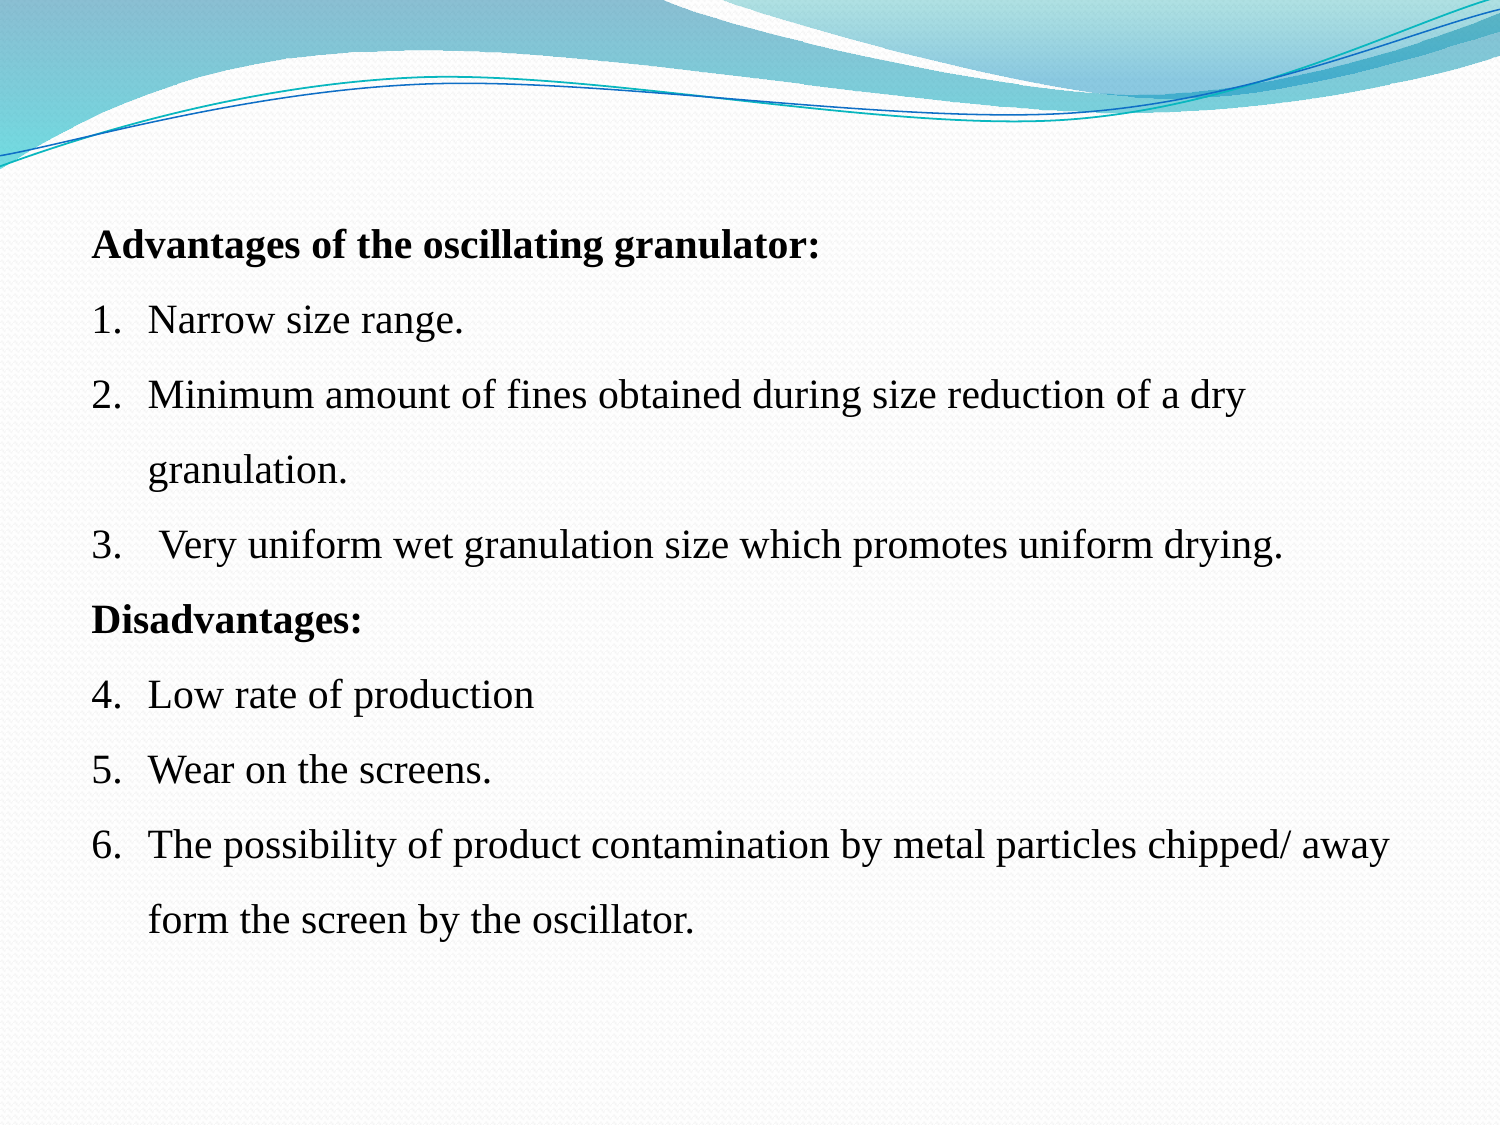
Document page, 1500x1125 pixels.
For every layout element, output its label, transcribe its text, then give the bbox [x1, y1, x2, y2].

text_box Advantages of the oscillating granulator: Narrow size range. Minimum amount of fines obtained during size reduction of a dry granulation. Very uniform wet granulation size which promotes uniform drying. Disadvantages: Low rate of production Wear on the screens. The possibility of product contamination by metal particles chipped/ away form the screen by the oscillator. [76, 184, 1412, 1025]
